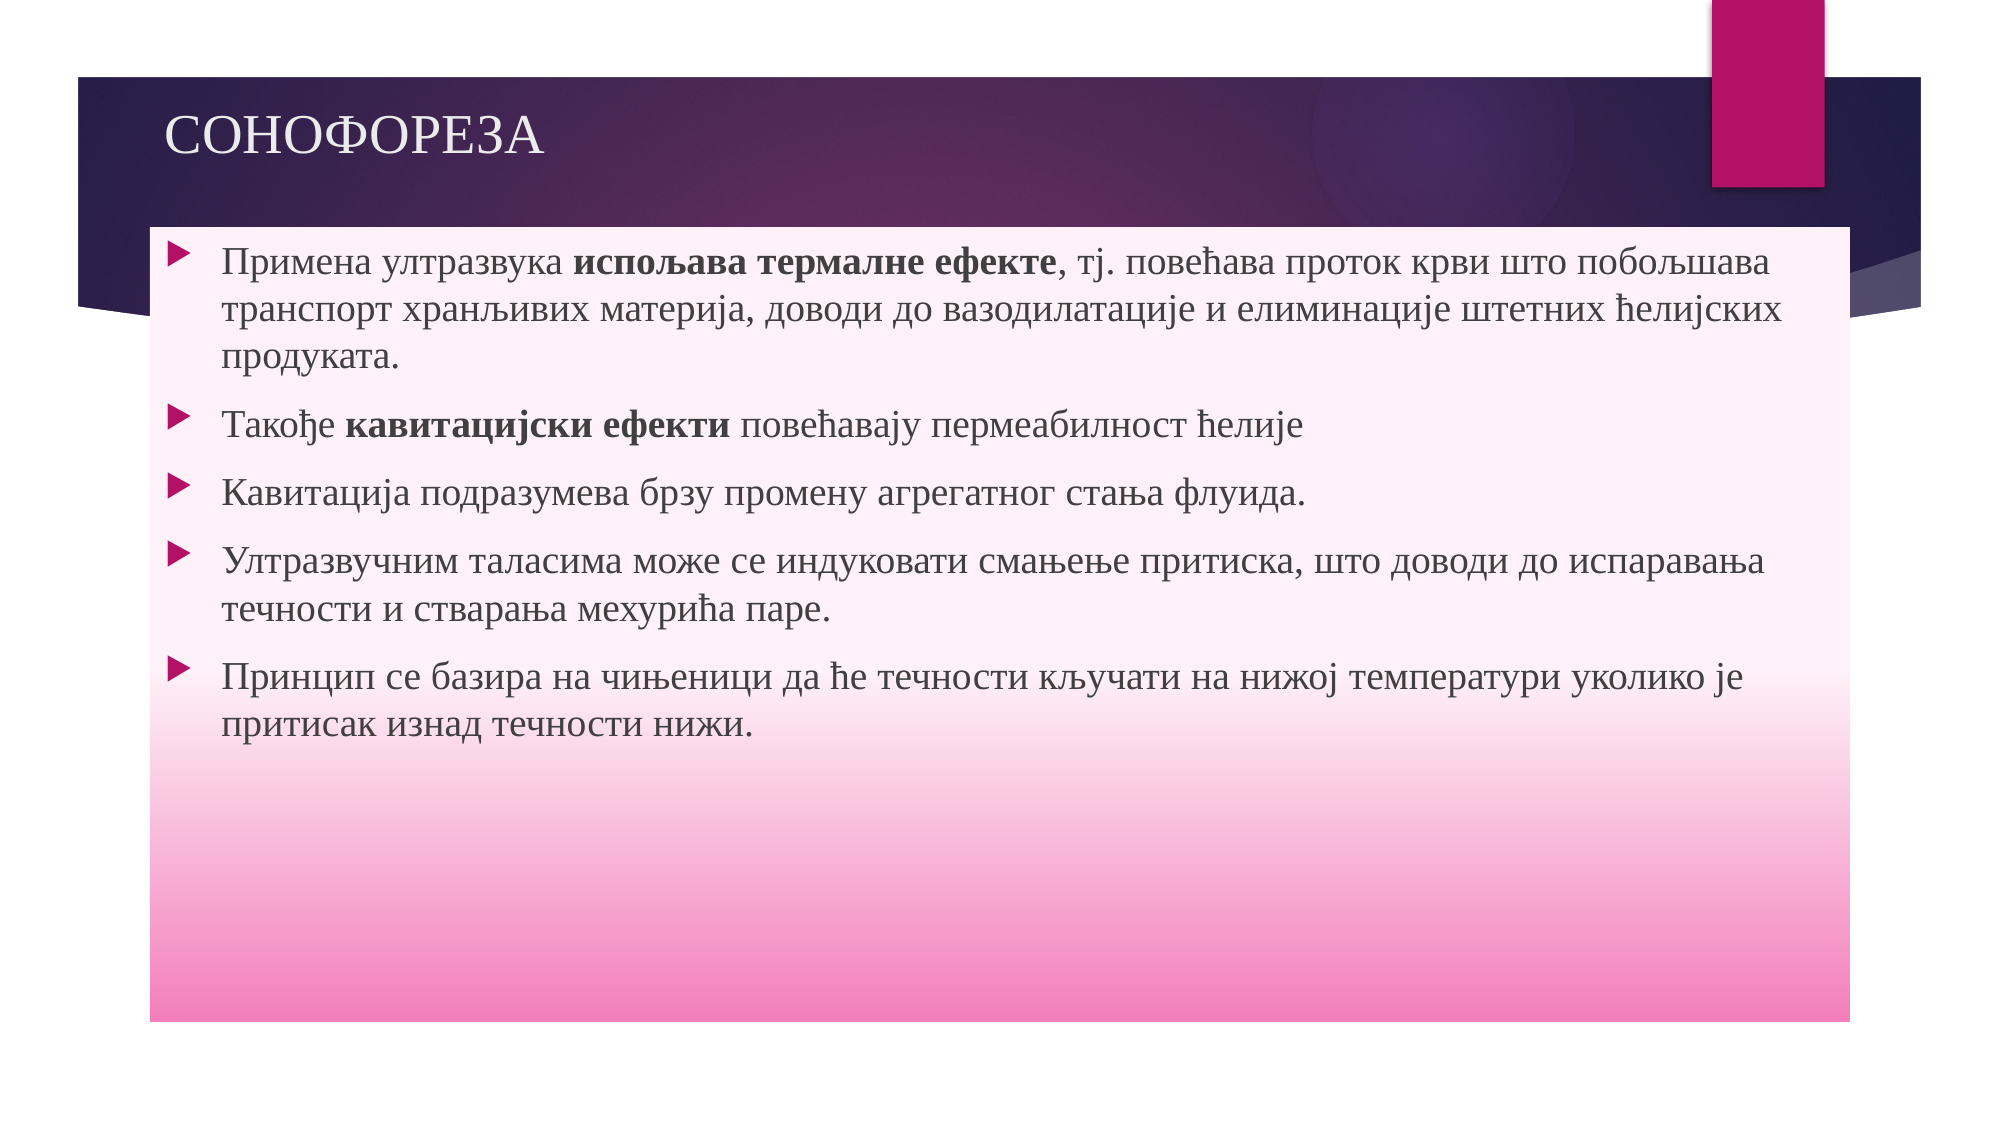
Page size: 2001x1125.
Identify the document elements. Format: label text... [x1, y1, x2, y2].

list Примена ултразвука испољава термалне ефекте, тј. повећава проток крви што побољшава транспорт хранљивих материја, доводи до вазодилатације и елиминације штетних ћелијских продуката. Такође кавитацијски ефекти повећавају пермеабилност ћелије Кавитација подразумева брзу промену агрегатног стања флуида. Ултразвучним таласима може се индуковати смањење притиска, што доводи до испаравања течности и стварања мехурића паре. Принцип се базира на чињеници да ће течности кључати на нижој температури уколико је притисак изнад течности нижи. [149, 227, 1850, 1022]
title СОНОФОРЕЗА [149, 0, 1851, 262]
